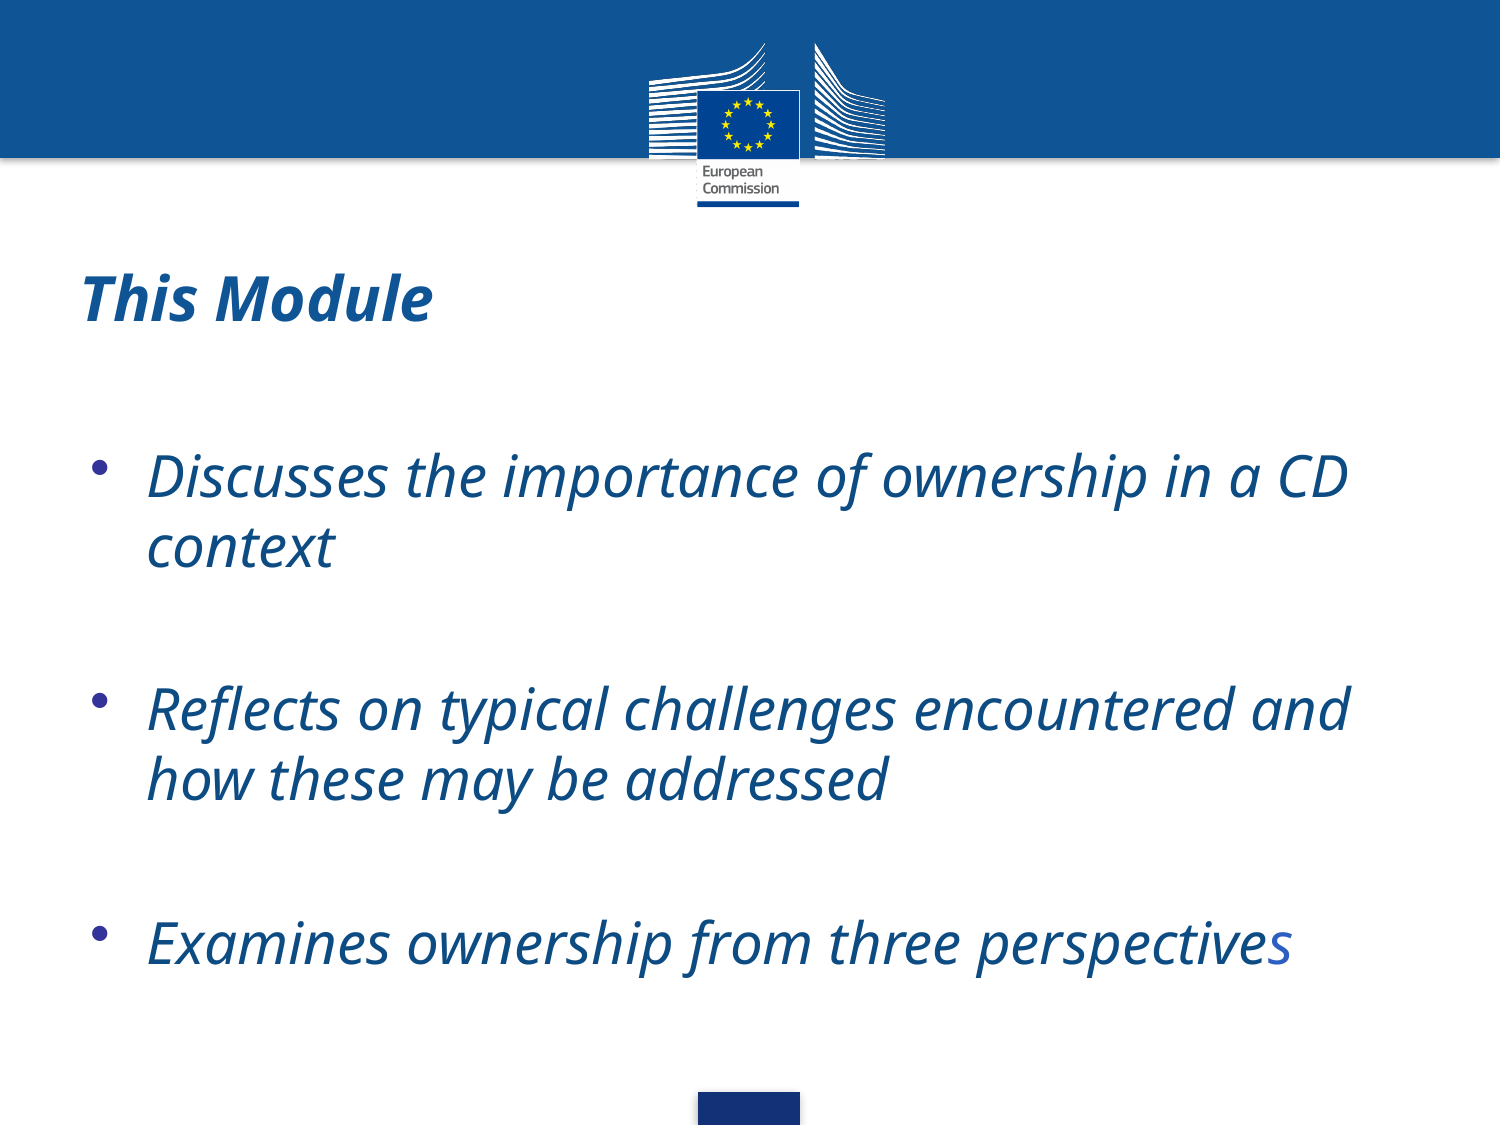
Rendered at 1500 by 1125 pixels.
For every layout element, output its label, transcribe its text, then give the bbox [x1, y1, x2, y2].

picture [649, 42, 885, 208]
list Discusses the importance of ownership in a CD context Reflects on typical challenges encountered and how these may be addressed Examines ownership from three perspectives [75, 350, 1425, 988]
title This Module [64, 219, 1415, 374]
